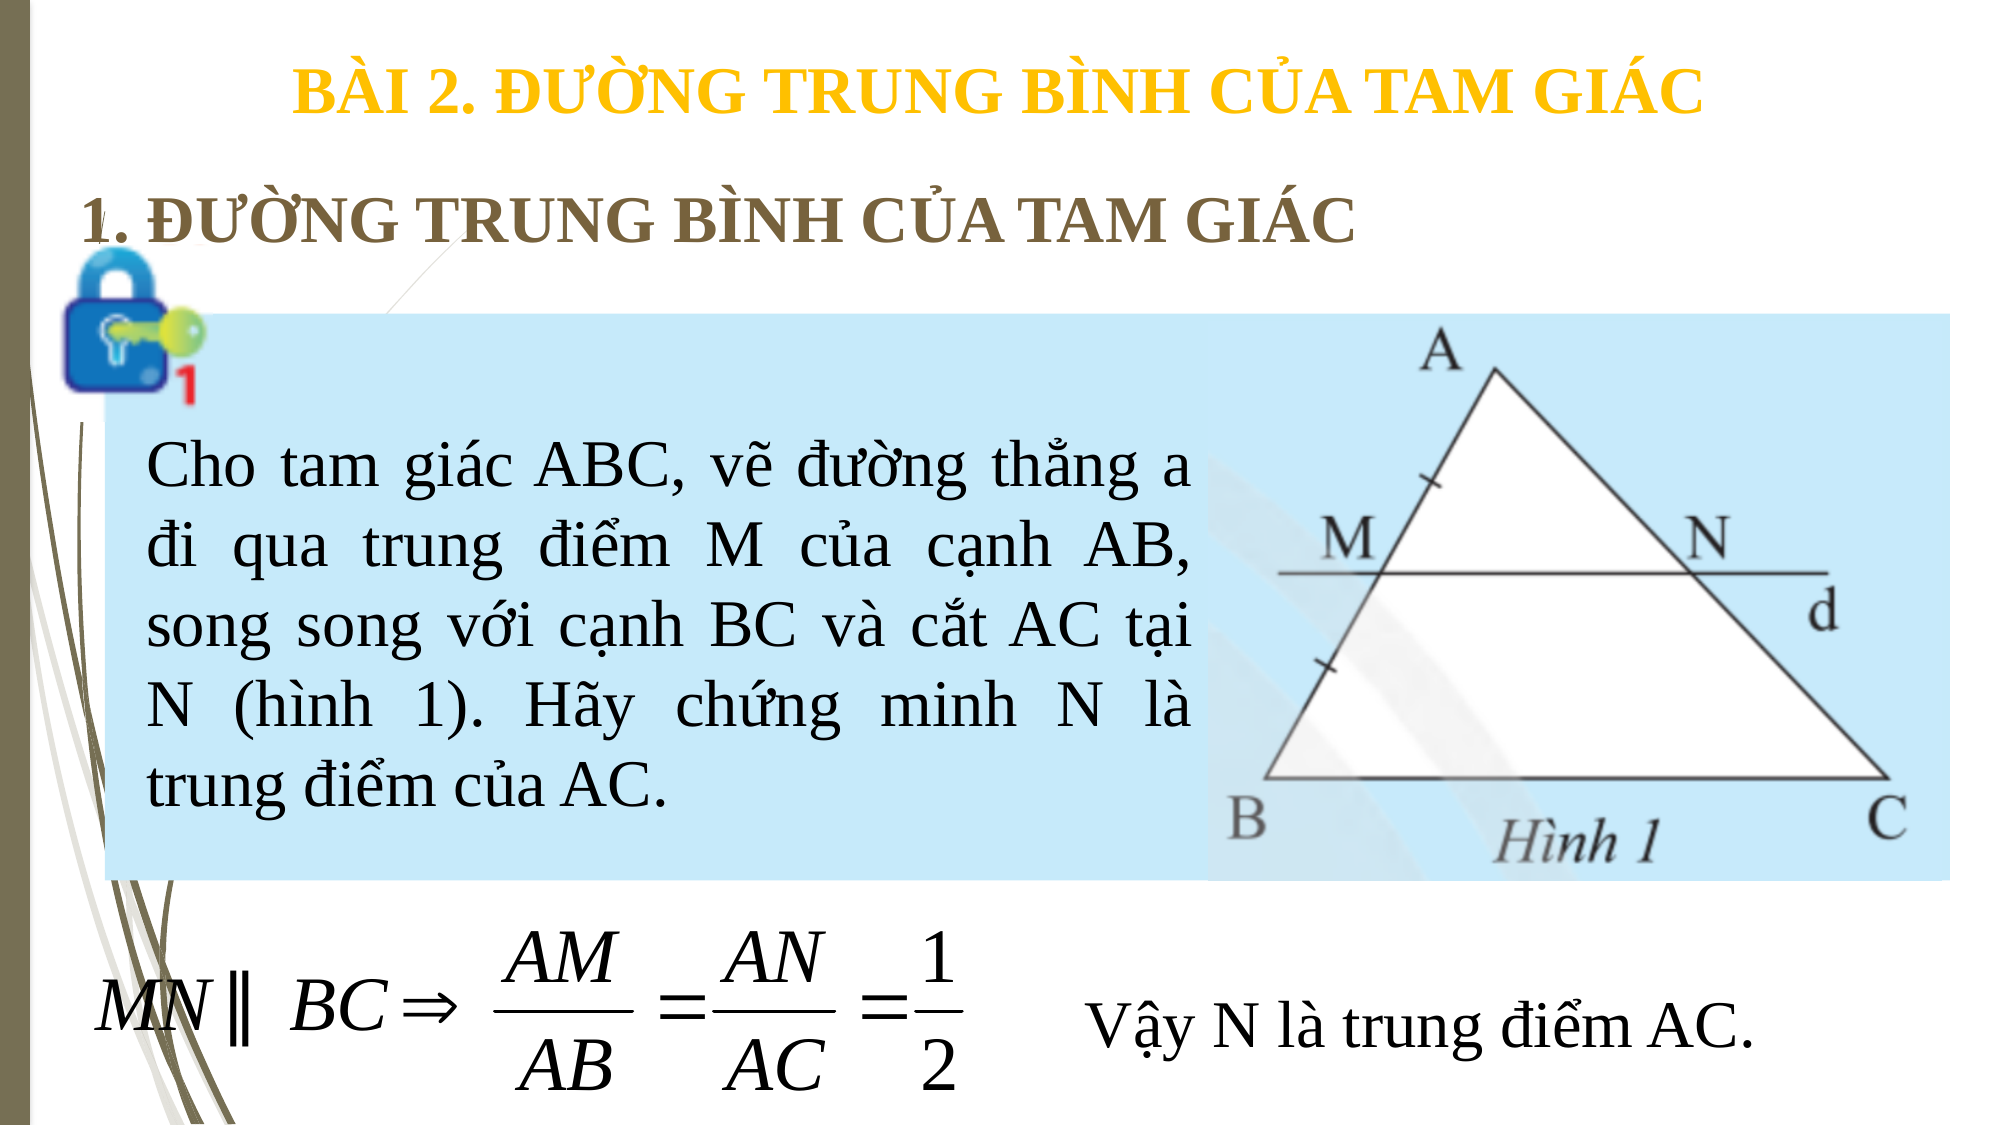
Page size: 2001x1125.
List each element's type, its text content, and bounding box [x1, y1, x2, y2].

picture [1208, 321, 1943, 881]
text_box Cho tam giác ABC, vẽ đường thẳng a đi qua trung điểm M của cạnh AB, song song với cạnh BC và cắt AC tại N (hình 1). Hãy chứng minh N là trung điểm của AC. [131, 412, 1203, 828]
text_box 1. ĐƯỜNG TRUNG BÌNH CỦA TAM GIÁC [65, 168, 1405, 263]
text_box [103, 432, 1204, 882]
picture [49, 244, 213, 423]
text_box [82, 908, 975, 1108]
text_box Vậy N là trung điểm AC. [1069, 933, 2000, 1069]
text_box [217, 312, 1952, 882]
text_box BÀI 2. ĐƯỜNG TRUNG BÌNH CỦA TAM GIÁC [253, 39, 1747, 135]
